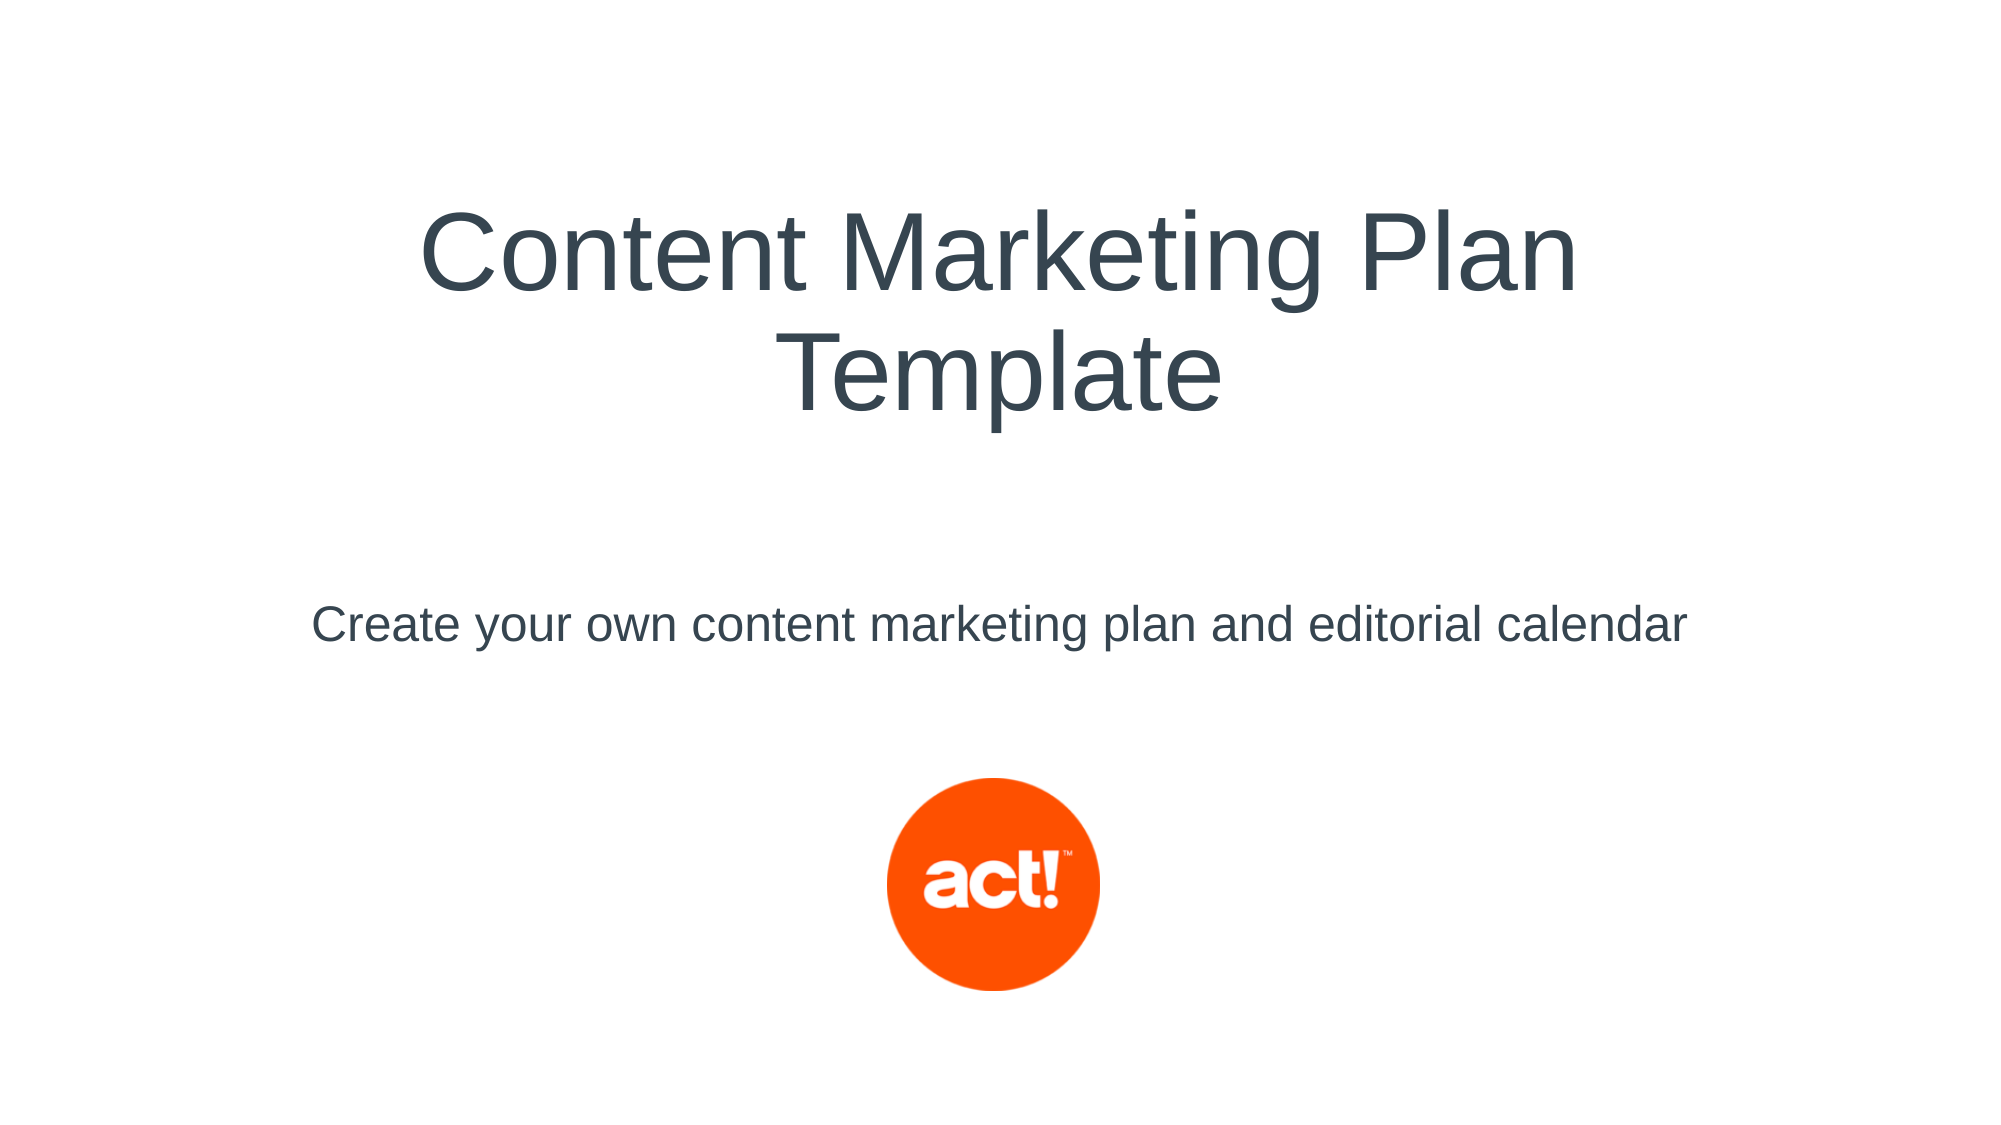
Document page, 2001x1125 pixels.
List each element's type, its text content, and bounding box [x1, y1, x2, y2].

subtitle Create your own content marketing plan and editorial calendar [249, 590, 1750, 863]
picture [887, 778, 1100, 991]
title Content Marketing Plan Template [249, 184, 1750, 576]
